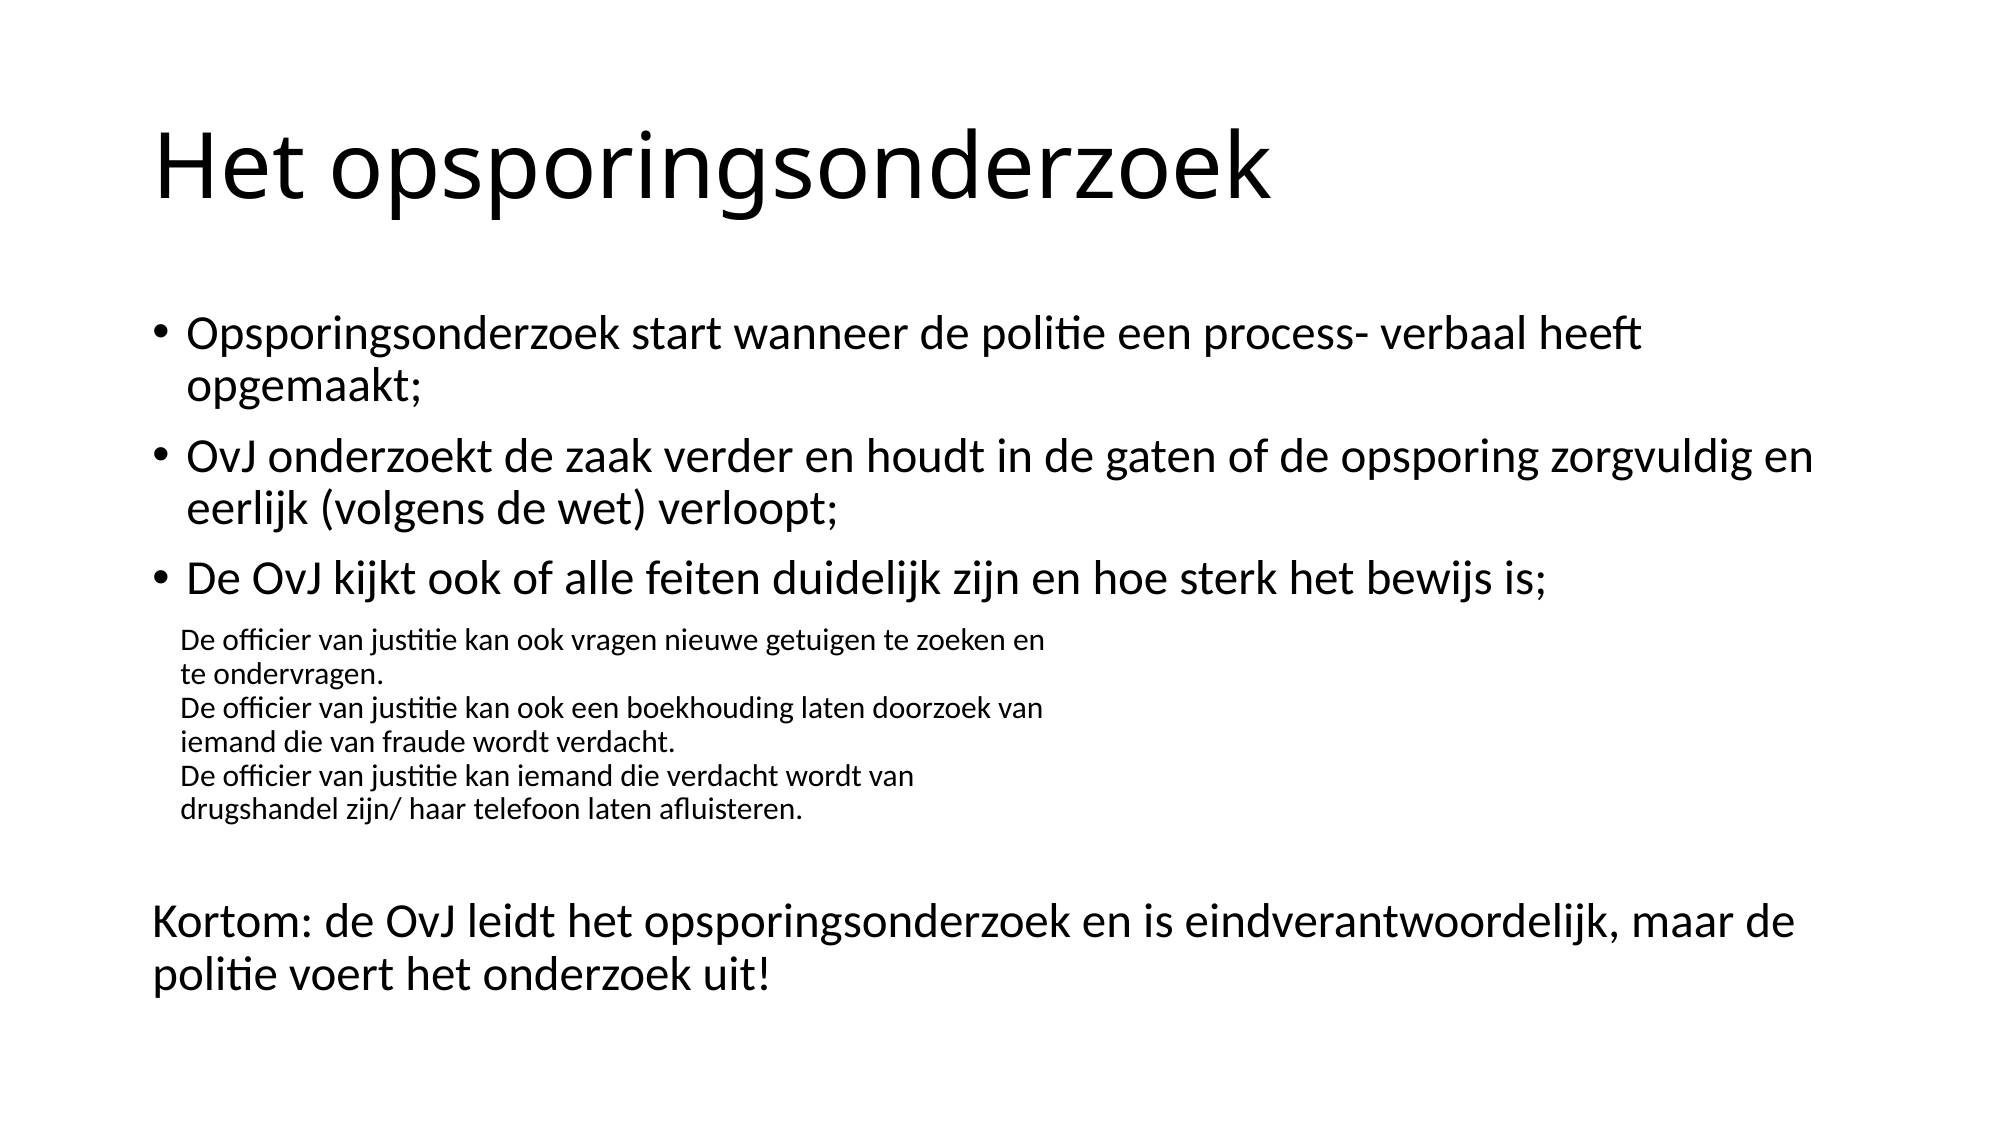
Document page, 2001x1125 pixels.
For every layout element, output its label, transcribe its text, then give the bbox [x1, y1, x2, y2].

title Het opsporingsonderzoek [137, 59, 1863, 278]
list Opsporingsonderzoek start wanneer de politie een process- verbaal heeft opgemaakt; OvJ onderzoekt de zaak verder en houdt in de gaten of de opsporing zorgvuldig en eerlijk (volgens de wet) verloopt; De OvJ kijkt ook of alle feiten duidelijk zijn en hoe sterk het bewijs is; De officier van justitie kan ook vragen nieuwe getuigen te zoeken en te ondervragen. De officier van justitie kan ook een boekhouding laten doorzoek van iemand die van fraude wordt verdacht. De officier van justitie kan iemand die verdacht wordt van drugshandel zijn/ haar telefoon laten afluisteren. Kortom: de OvJ leidt het opsporingsonderzoek en is eindverantwoordelijk, maar de politie voert het onderzoek uit! [137, 299, 1863, 1014]
